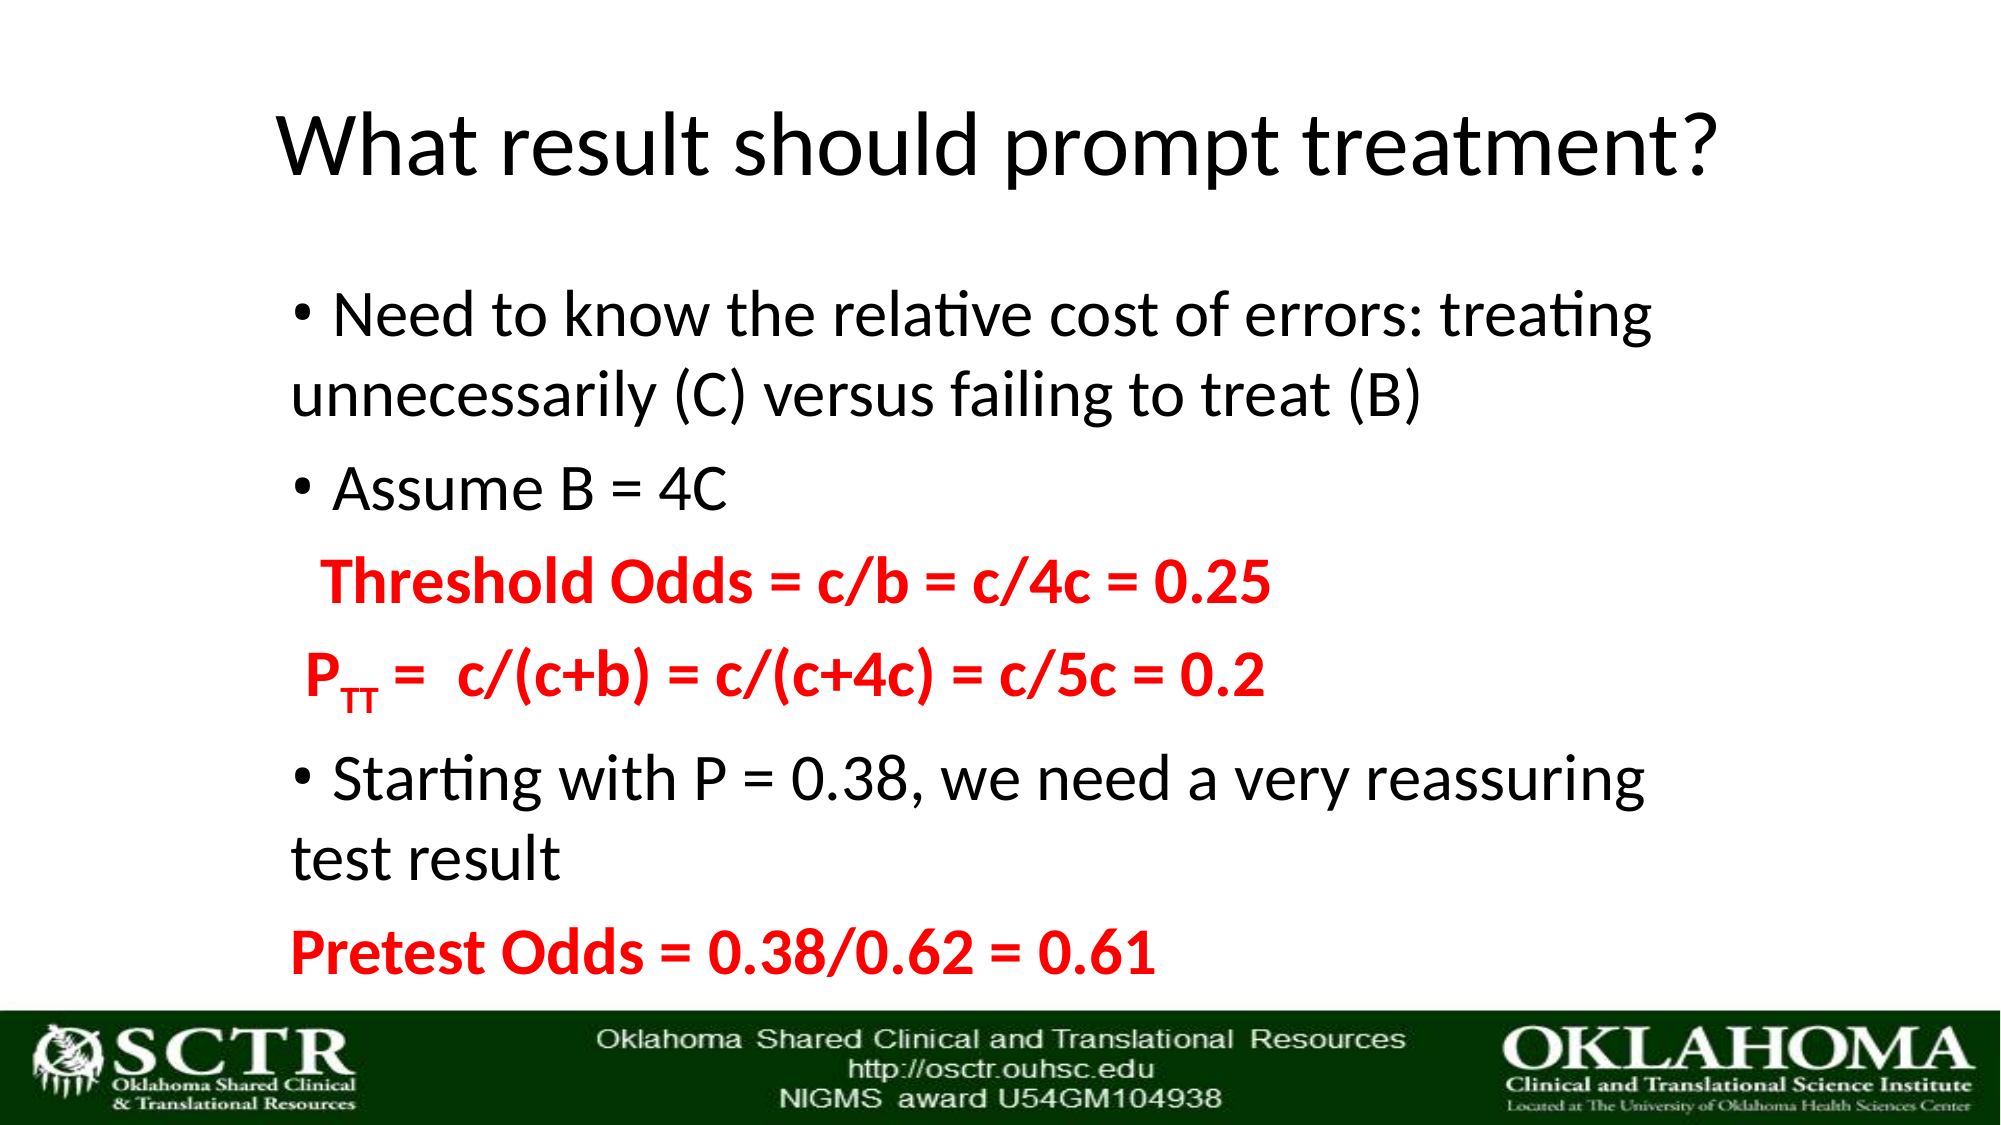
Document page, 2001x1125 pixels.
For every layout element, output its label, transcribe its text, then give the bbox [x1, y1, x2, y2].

picture [0, 0, 2001, 1125]
title What result should prompt treatment? [99, 45, 1900, 233]
list • Need to know the relative cost of errors: treating unnecessarily (C) versus failing to treat (B) • Assume B = 4C Threshold Odds = c/b = c/4c = 0.25 PTT = c/(c+b) = c/(c+4c) = c/5c = 0.2 • Starting with P = 0.38, we need a very reassuring test result Pretest Odds = 0.38/0.62 = 0.61 [275, 262, 1675, 1063]
